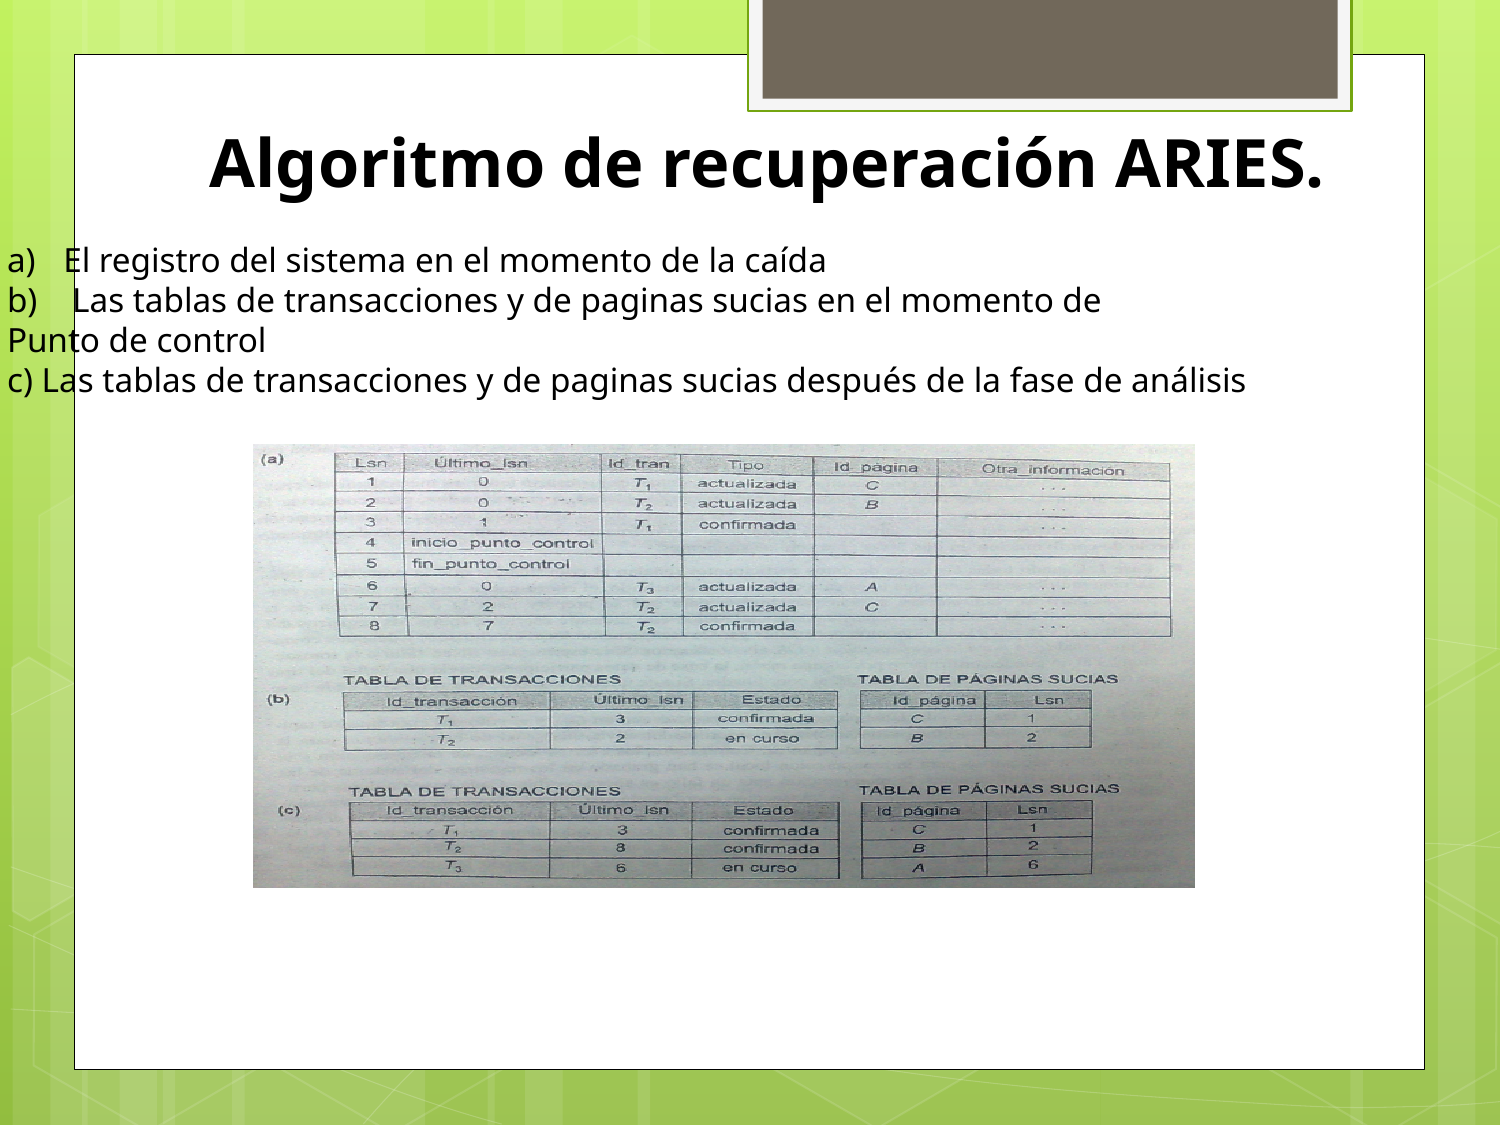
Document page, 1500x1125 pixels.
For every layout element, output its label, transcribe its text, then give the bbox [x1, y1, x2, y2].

text_box Algoritmo de recuperación ARIES. [112, 113, 1424, 289]
picture [253, 444, 1195, 888]
text_box El registro del sistema en el momento de la caída Las tablas de transacciones y de paginas sucias en el momento de Punto de control c) Las tablas de transacciones y de paginas sucias después de la fase de análisis [0, 231, 1264, 407]
